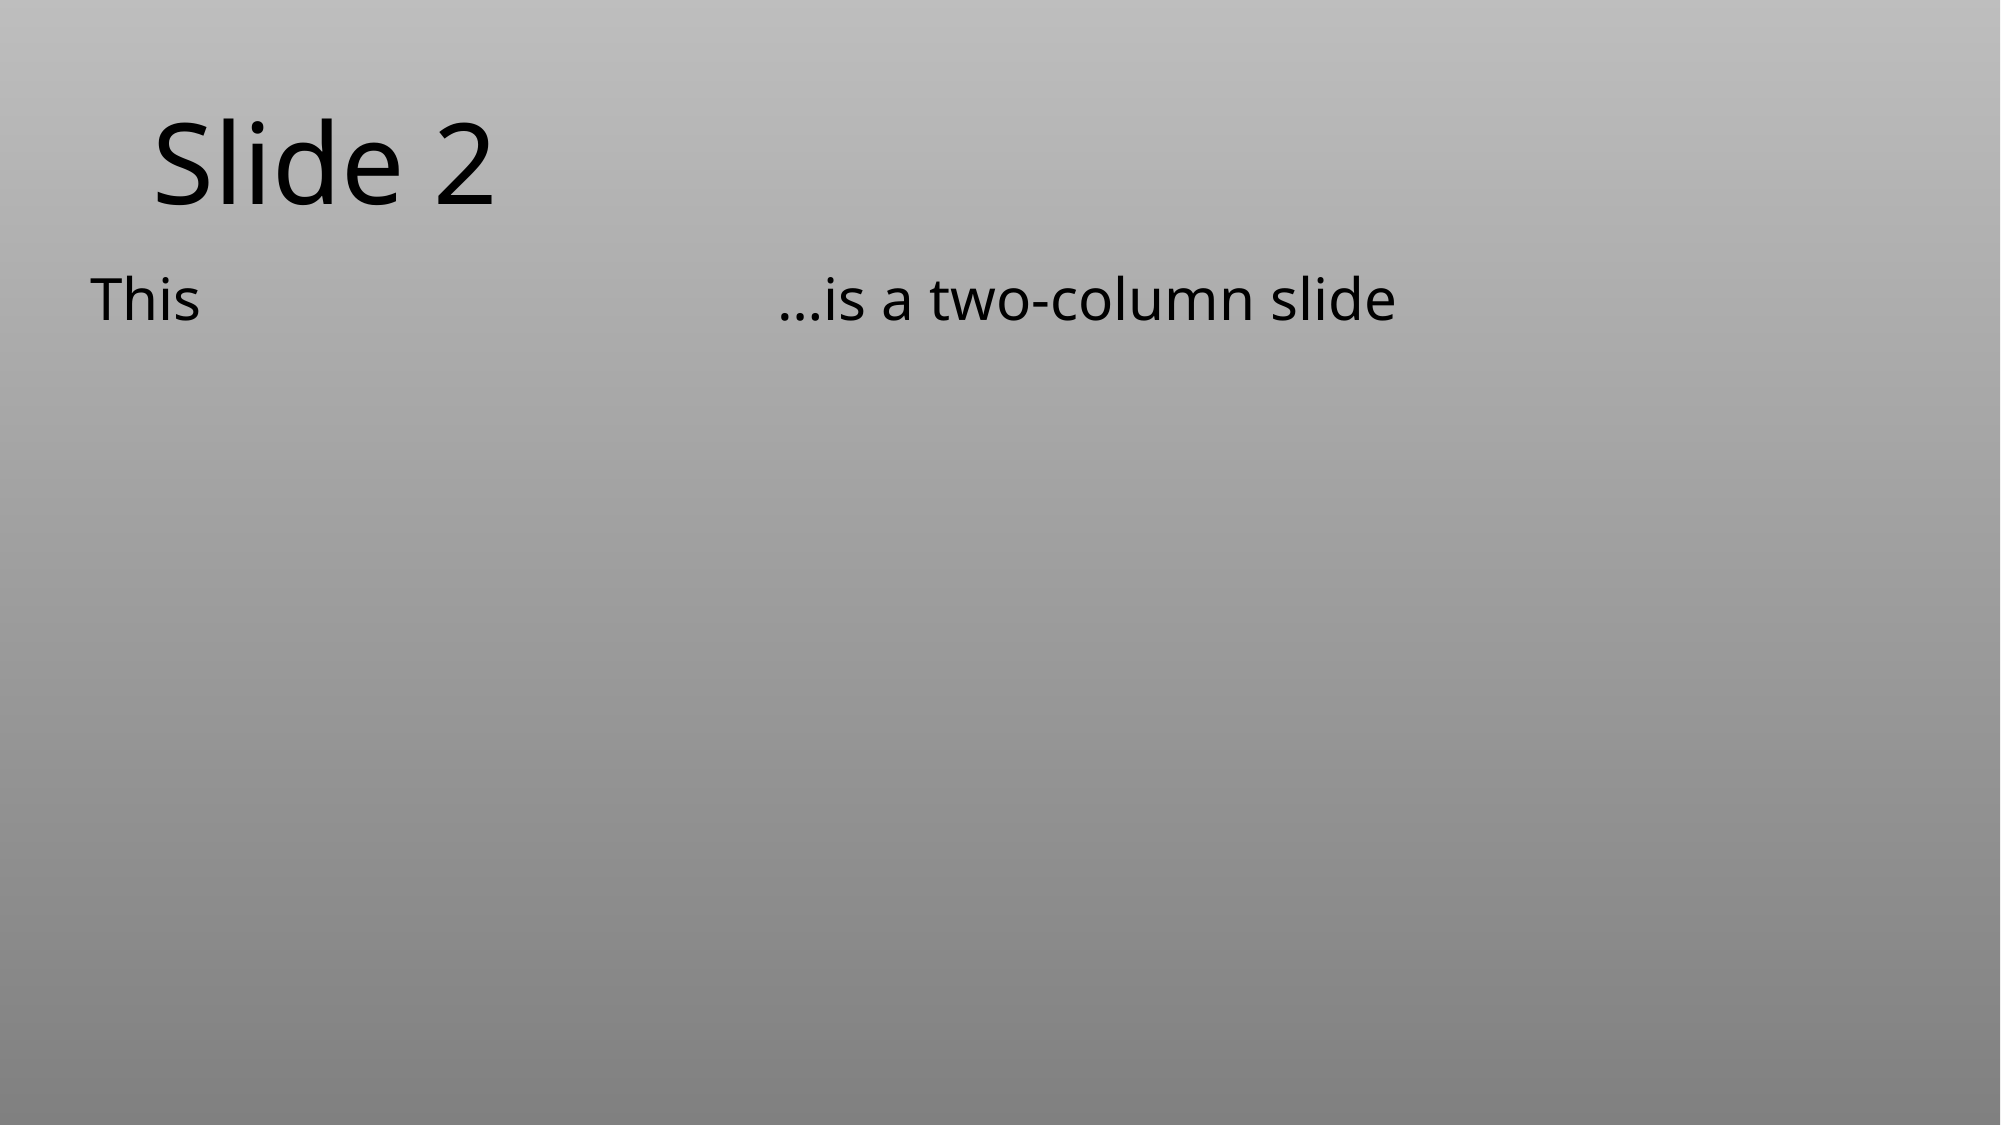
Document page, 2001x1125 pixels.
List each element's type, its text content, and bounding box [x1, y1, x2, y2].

title Slide 2 [137, 59, 1863, 278]
list This [75, 262, 738, 1005]
picture [0, 0, 2001, 1125]
list …is a two-column slide [762, 262, 1425, 1005]
